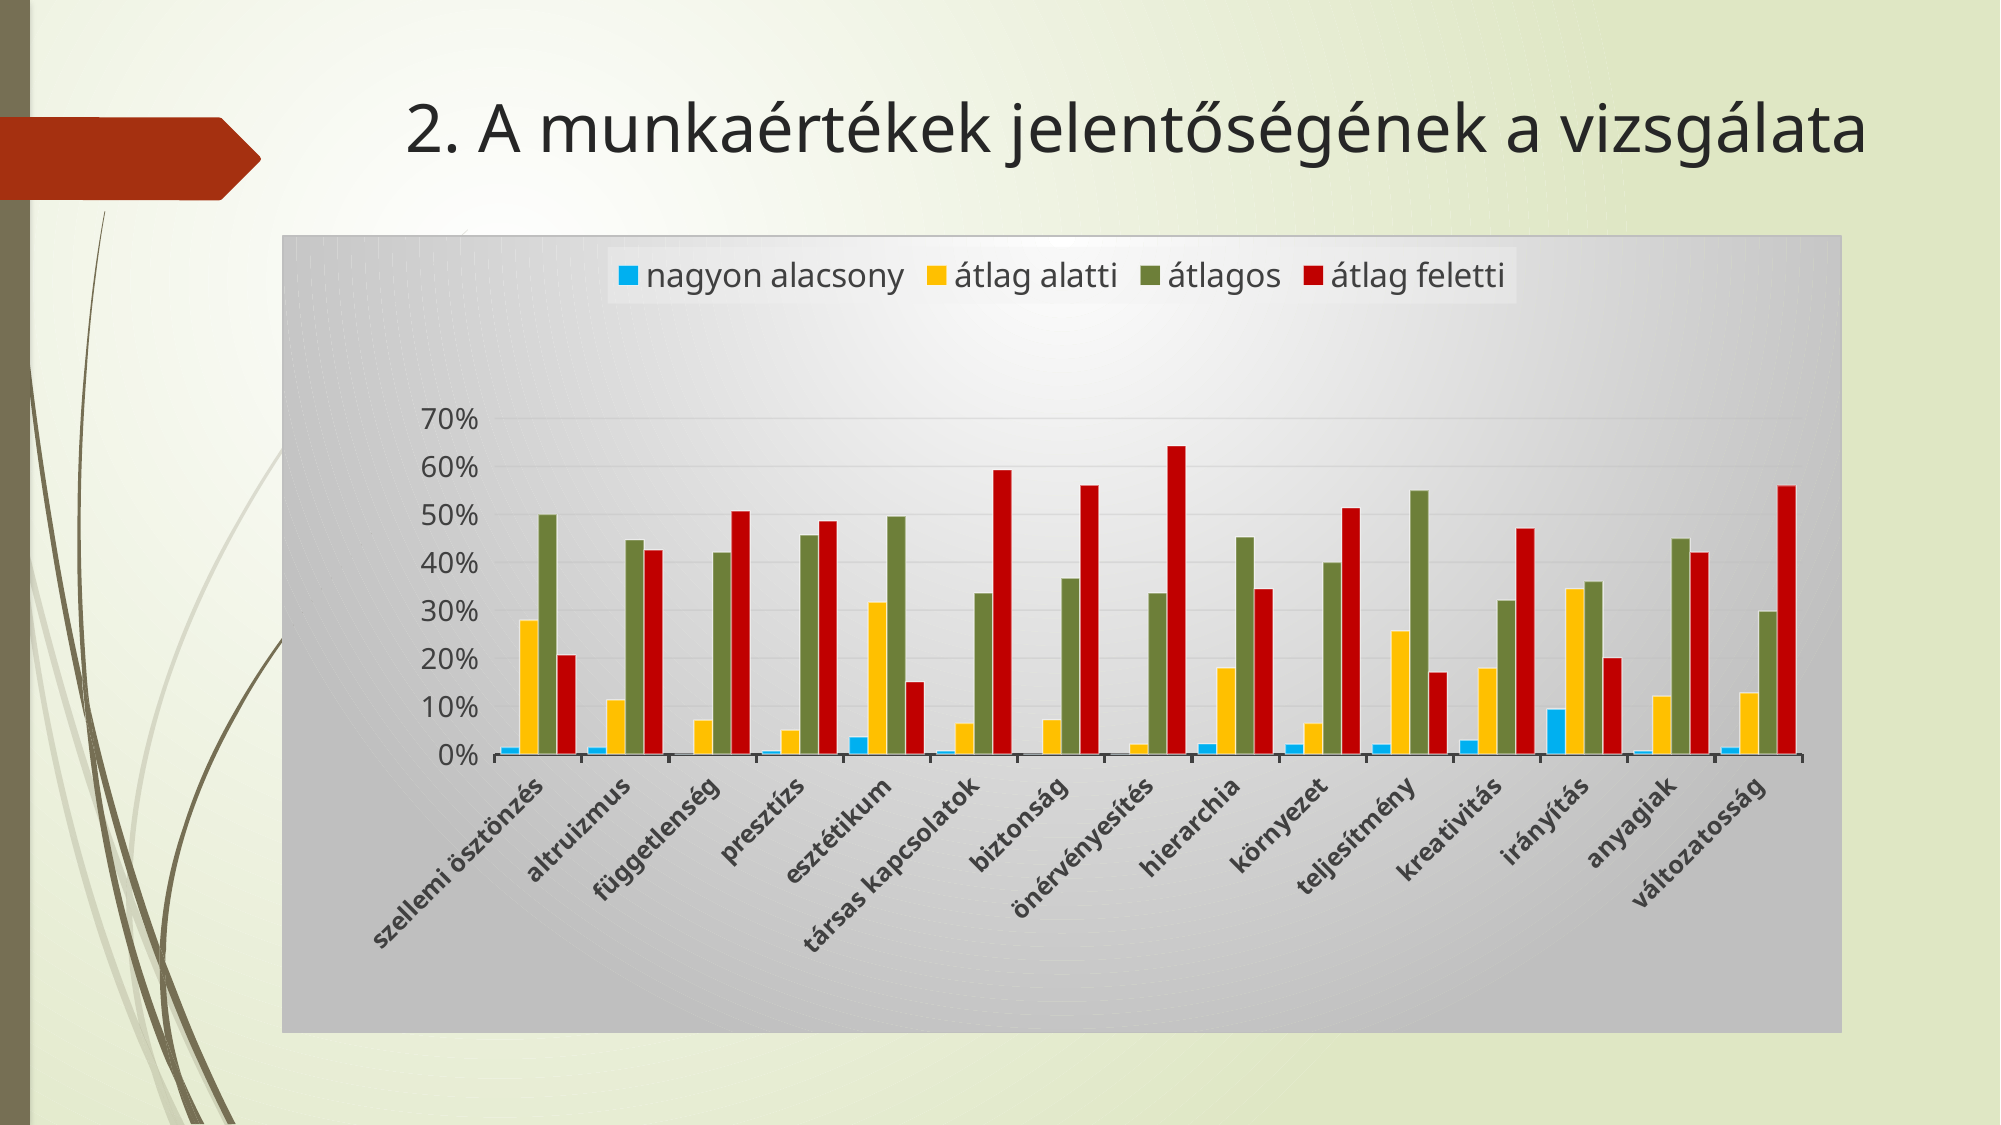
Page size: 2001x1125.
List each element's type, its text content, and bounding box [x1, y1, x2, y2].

chart [281, 234, 1843, 1034]
title 2. A munkaértékek jelentőségének a vizsgálata [316, 78, 1960, 189]
